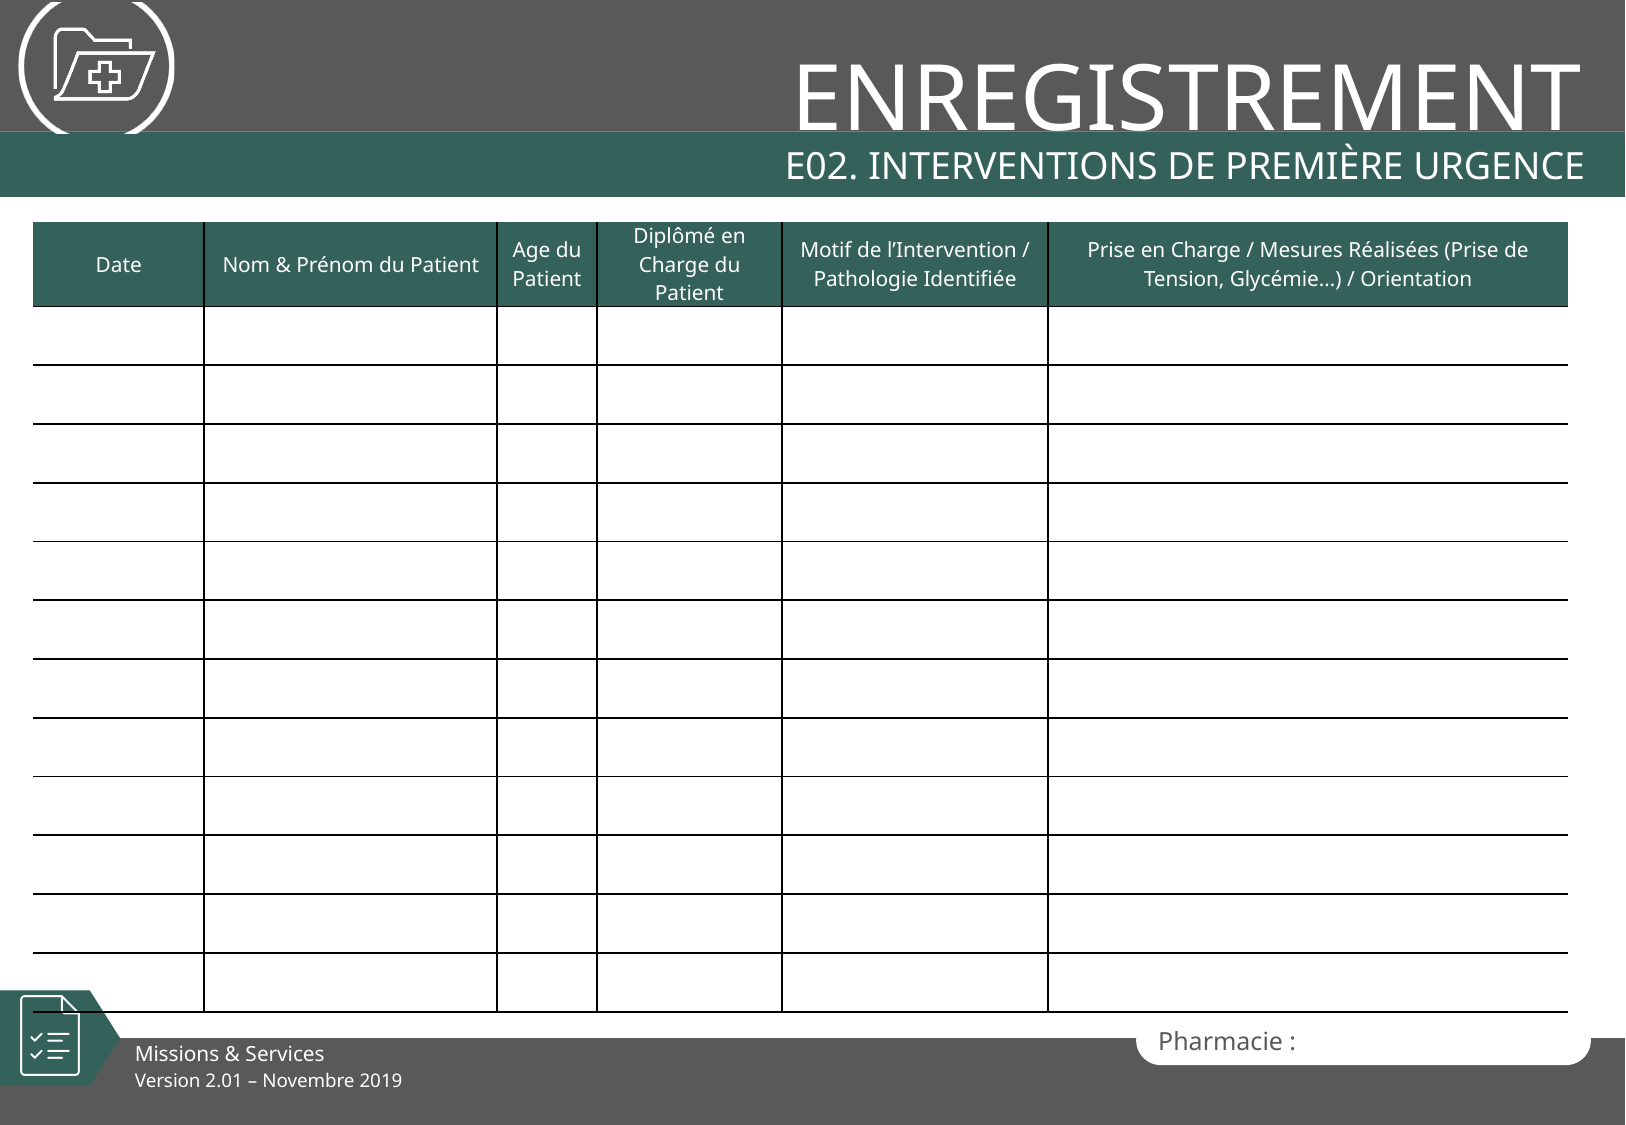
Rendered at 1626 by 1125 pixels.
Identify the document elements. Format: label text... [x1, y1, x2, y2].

table_cell [783, 719, 1047, 776]
table_cell [498, 366, 596, 423]
table_cell [783, 484, 1047, 541]
table_header Nom & Prénom du Patient [205, 222, 496, 306]
table_cell [1049, 601, 1568, 658]
table_cell [783, 366, 1047, 423]
table_cell [598, 542, 781, 599]
table_cell [1049, 425, 1568, 482]
table_cell [598, 484, 781, 541]
table_cell [498, 660, 596, 717]
table_cell [33, 307, 203, 364]
table_cell [498, 425, 596, 482]
table_header Date [33, 222, 203, 306]
table_cell [33, 542, 203, 599]
table_cell [1049, 895, 1568, 952]
table_cell [1049, 777, 1568, 834]
table_cell [205, 484, 496, 541]
table_cell [33, 660, 203, 717]
table_cell [205, 425, 496, 482]
table_cell [783, 836, 1047, 893]
table_cell [33, 601, 203, 658]
table_cell [783, 777, 1047, 834]
table_cell [598, 836, 781, 893]
table_cell [205, 895, 496, 952]
table_cell [205, 542, 496, 599]
table_cell [1049, 542, 1568, 599]
table_cell [598, 777, 781, 834]
table_cell [598, 660, 781, 717]
table_cell [205, 307, 496, 364]
table_cell [1049, 307, 1568, 364]
table_cell [205, 719, 496, 776]
title E02. interventions DE première urgence [511, 139, 1601, 196]
table_cell [33, 366, 203, 423]
table_cell [33, 836, 203, 893]
text_box [52, 132, 1625, 207]
table_cell [1049, 660, 1568, 717]
table_cell [498, 484, 596, 541]
table_cell [598, 895, 781, 952]
table_header Prise en Charge / Mesures Réalisées (Prise de Tension, Glycémie…) / Orientation [1049, 222, 1568, 306]
table_cell [598, 601, 781, 658]
table_cell [498, 895, 596, 952]
table_cell [498, 777, 596, 834]
table_cell [783, 425, 1047, 482]
table_cell [205, 366, 496, 423]
table_cell [598, 366, 781, 423]
table_cell [33, 425, 203, 482]
table_cell [783, 660, 1047, 717]
table_cell [1049, 719, 1568, 776]
table_cell [783, 542, 1047, 599]
table_cell [33, 484, 203, 541]
table_cell [33, 777, 203, 834]
table_cell [205, 954, 496, 1011]
table_header Diplômé en Charge du Patient [598, 222, 781, 306]
table_cell [783, 307, 1047, 364]
table_cell [498, 719, 596, 776]
table_cell [33, 954, 203, 1011]
table_cell [783, 895, 1047, 952]
table_cell [1049, 366, 1568, 423]
picture [20, 995, 80, 1076]
table_cell [498, 542, 596, 599]
table_cell [1049, 954, 1568, 1011]
table_cell [33, 719, 203, 776]
table_cell [783, 601, 1047, 658]
table_cell [598, 307, 781, 364]
table_cell [598, 954, 781, 1011]
table_cell [205, 601, 496, 658]
table_cell [498, 954, 596, 1011]
table_cell [205, 777, 496, 834]
table_cell [205, 660, 496, 717]
table_header Age du Patient [498, 222, 596, 306]
table_cell [598, 719, 781, 776]
table_cell [598, 425, 781, 482]
table_cell [33, 895, 203, 952]
table_cell [498, 601, 596, 658]
table_cell [498, 307, 596, 364]
table_cell [205, 836, 496, 893]
picture [18, 2, 175, 134]
table_header Motif de l’Intervention / Pathologie Identifiée [783, 222, 1047, 306]
table_cell [1049, 836, 1568, 893]
table_cell [498, 836, 596, 893]
table_cell [783, 954, 1047, 1011]
table_cell [1049, 484, 1568, 541]
